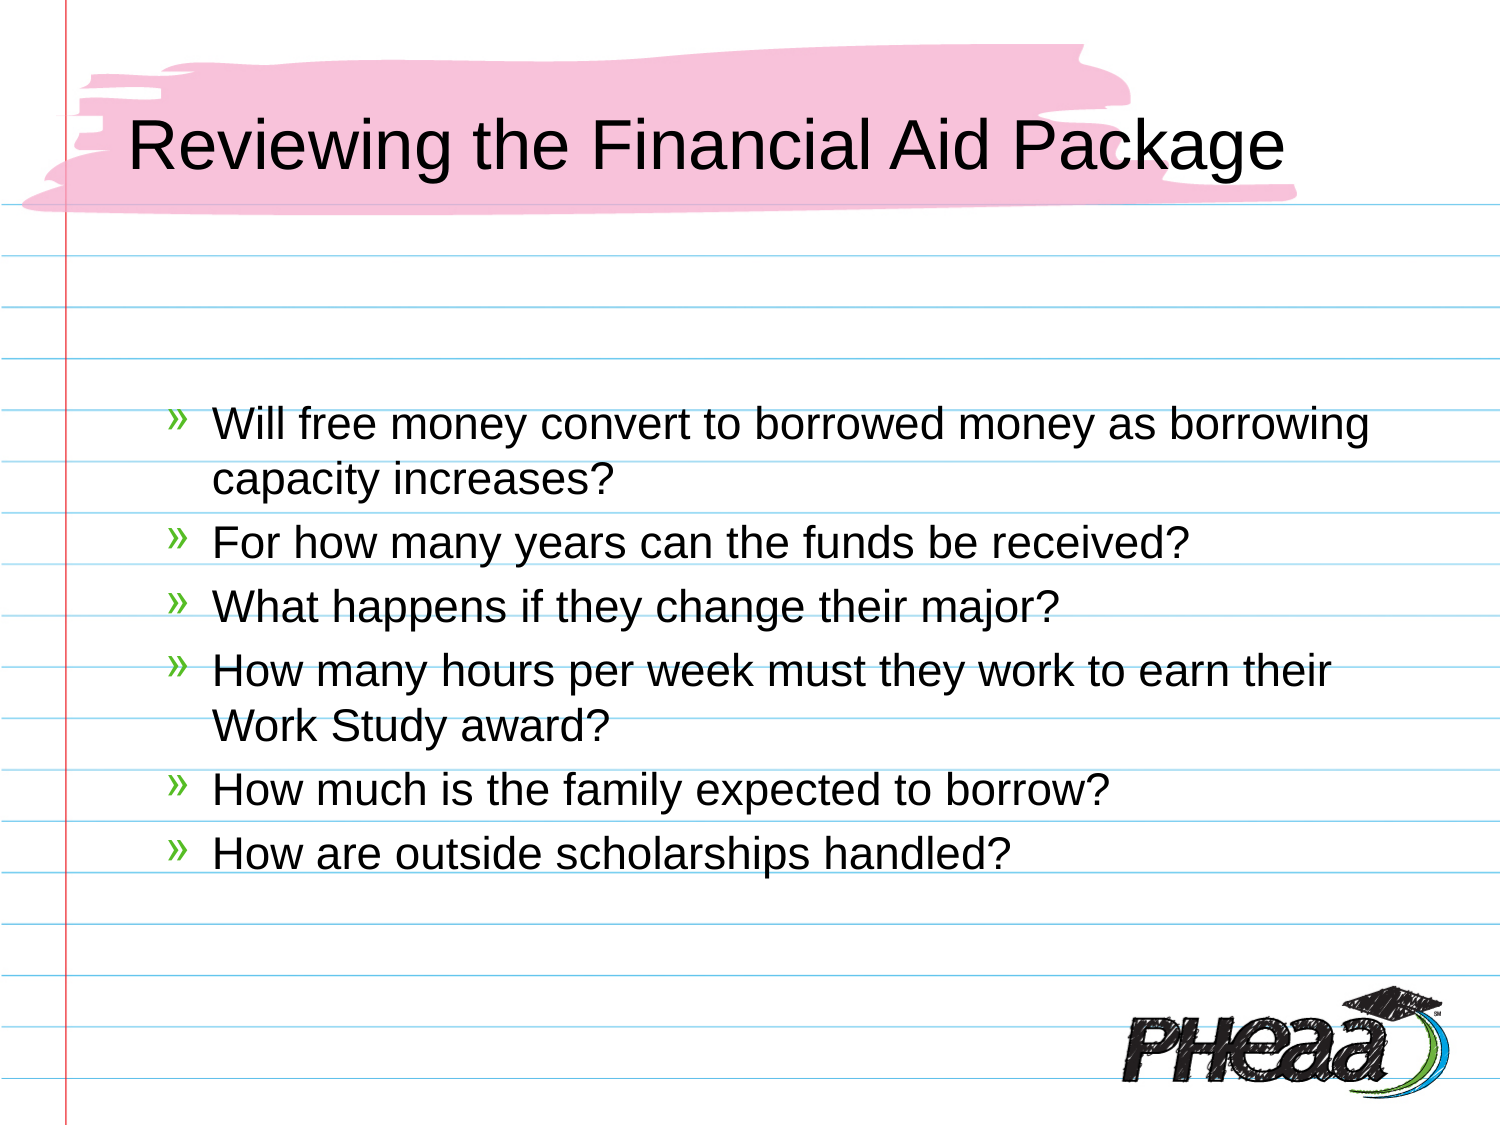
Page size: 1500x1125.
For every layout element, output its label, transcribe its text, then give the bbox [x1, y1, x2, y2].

picture [0, 0, 1500, 1125]
title Reviewing the Financial Aid Package [112, 82, 1463, 200]
list Will free money convert to borrowed money as borrowing capacity increases? For how many years can the funds be received? What happens if they change their major? How many hours per week must they work to earn their Work Study award? How much is the family expected to borrow? How are outside scholarships handled? [75, 237, 1425, 1050]
